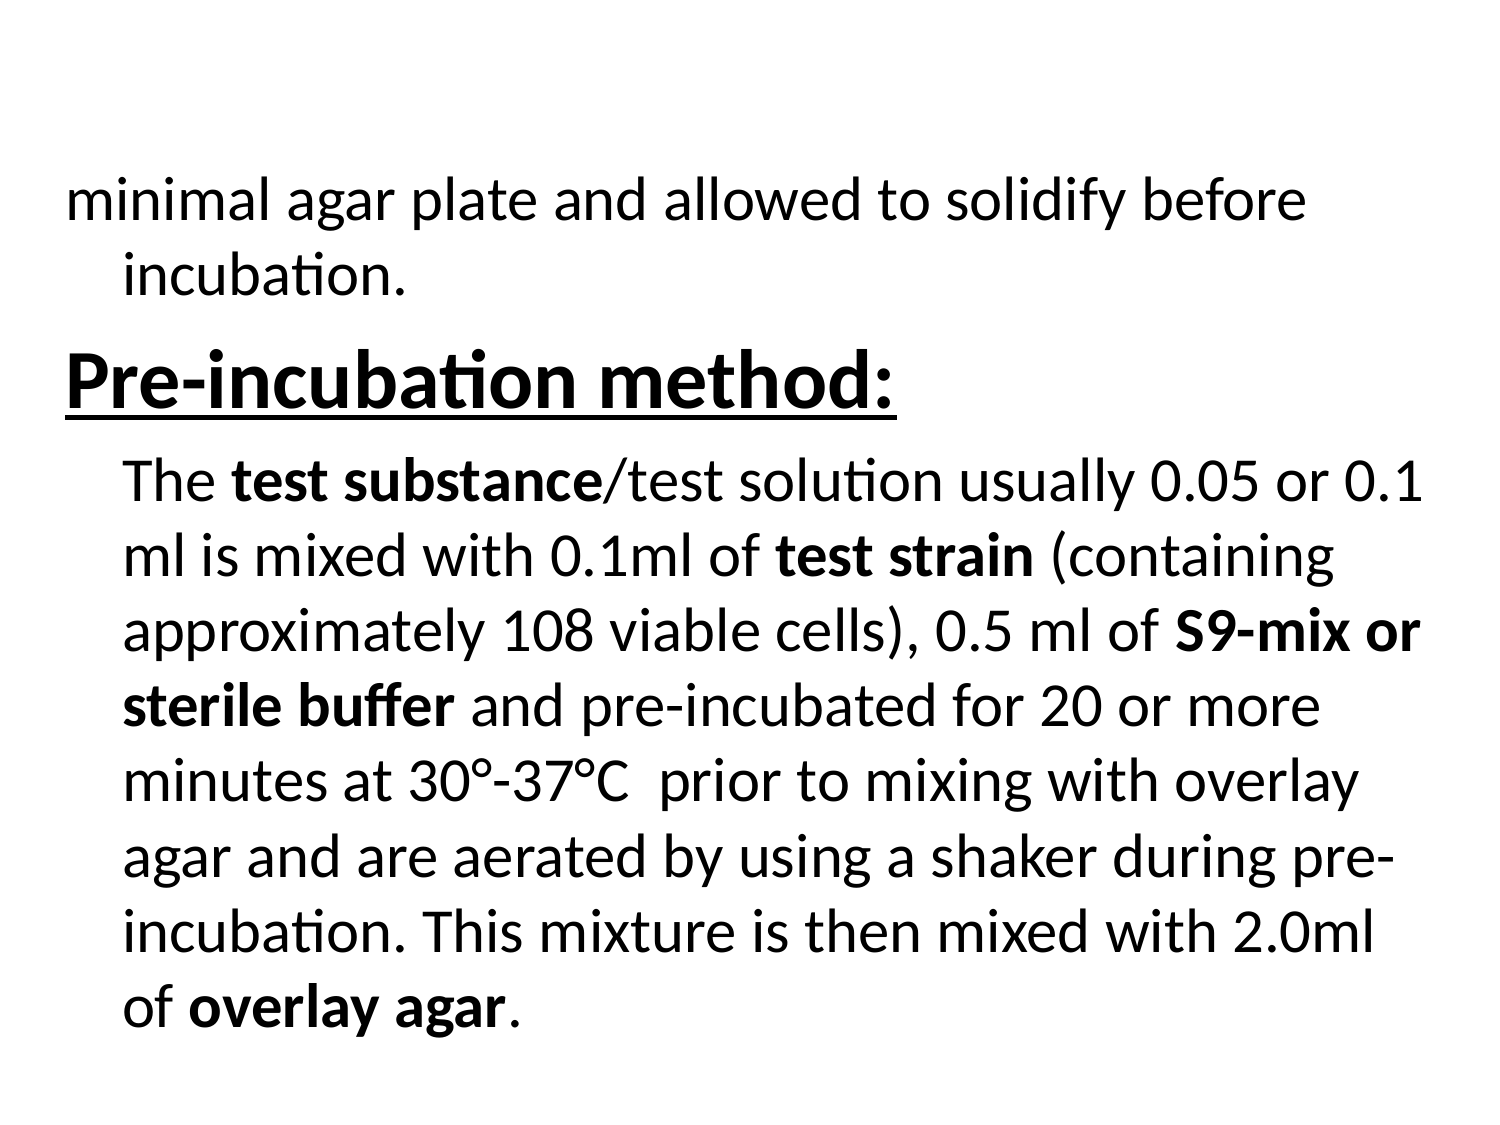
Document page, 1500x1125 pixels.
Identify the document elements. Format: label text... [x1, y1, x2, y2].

list minimal agar plate and allowed to solidify before incubation. Pre-incubation method: The test substance/test solution usually 0.05 or 0.1 ml is mixed with 0.1ml of test strain (containing approximately 108 viable cells), 0.5 ml of S9-mix or sterile buffer and pre-incubated for 20 or more minutes at 30°-37°C prior to mixing with overlay agar and are aerated by using a shaker during pre-incubation. This mixture is then mixed with 2.0ml of overlay agar. [50, 149, 1450, 1063]
